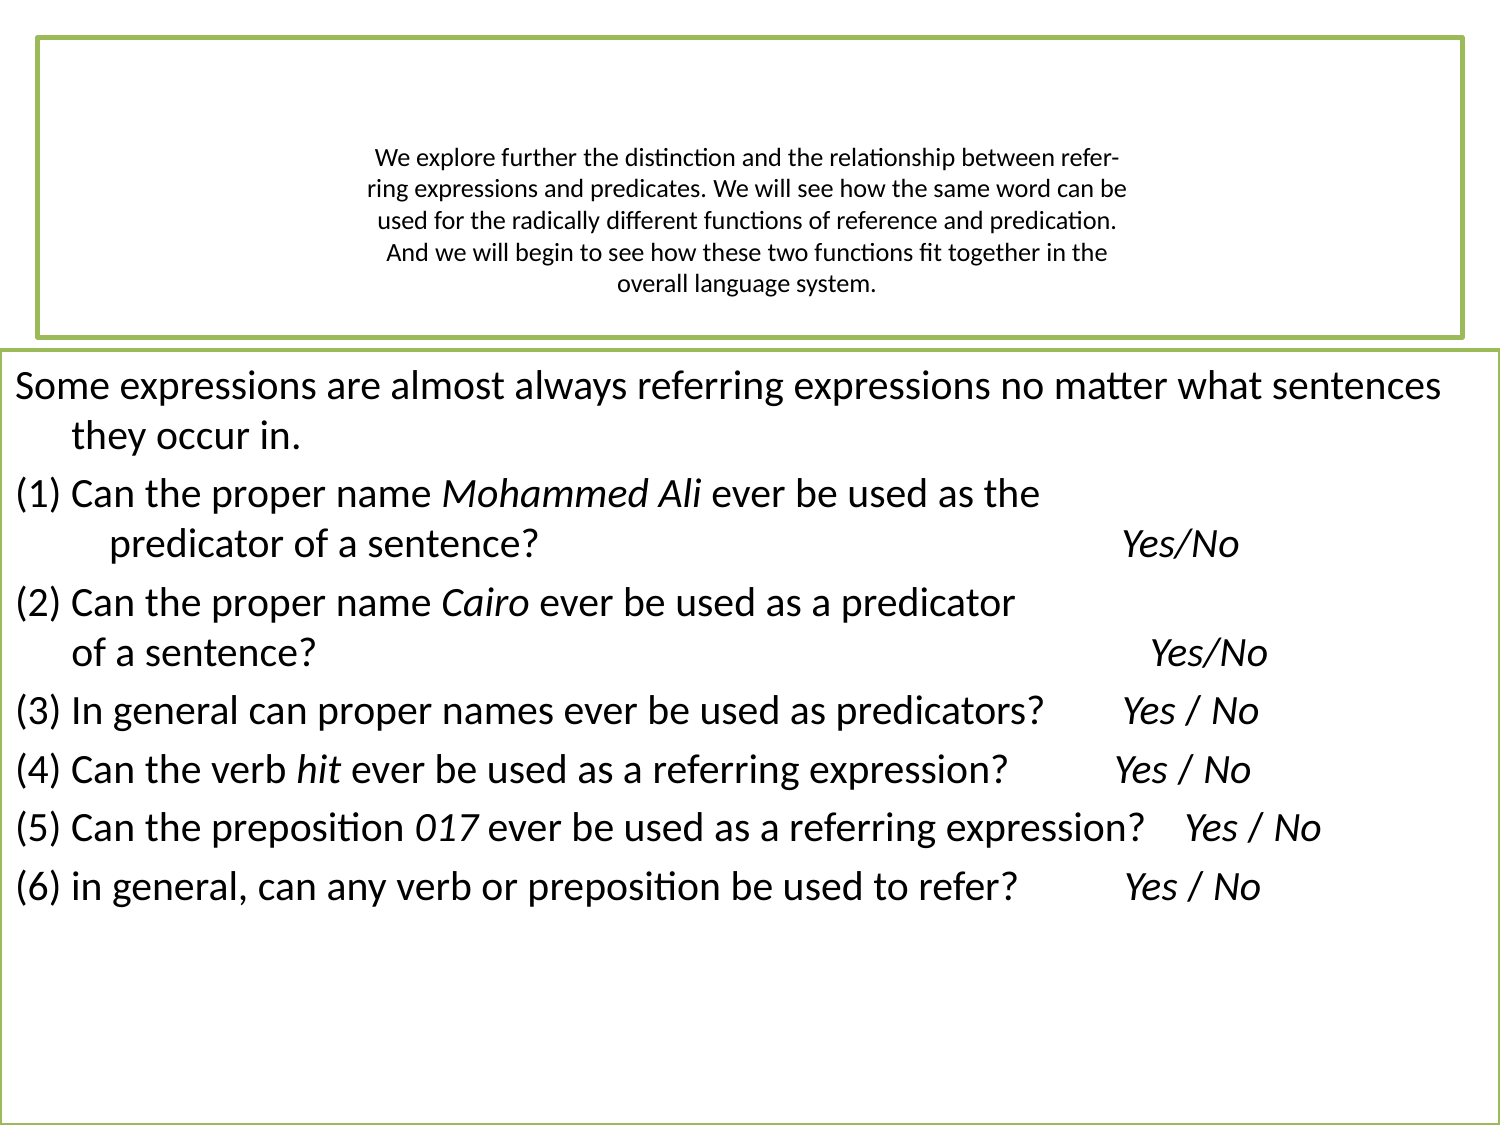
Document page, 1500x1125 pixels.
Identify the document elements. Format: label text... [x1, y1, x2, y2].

list Some expressions are almost always referring expressions no matter what sentences they occur in. (1) Can the proper name Mohammed Ali ever be used as the predicator of a sentence? Yes/No (2) Can the proper name Cairo ever be used as a predicator of a sentence? Yes/No (3) In general can proper names ever be used as predicators? Yes / No (4) Can the verb hit ever be used as a referring expression? Yes / No (5) Can the preposition 017 ever be used as a referring expression? Yes / No (6) in general, can any verb or preposition be used to refer? Yes / No [0, 348, 1500, 1125]
title We explore further the distinction and the relationship between refer- ring expressions and predicates. We will see how the same word can be used for the radically different functions of reference and predication. And we will begin to see how these two functions fit together in the overall language system. [35, 35, 1465, 340]
